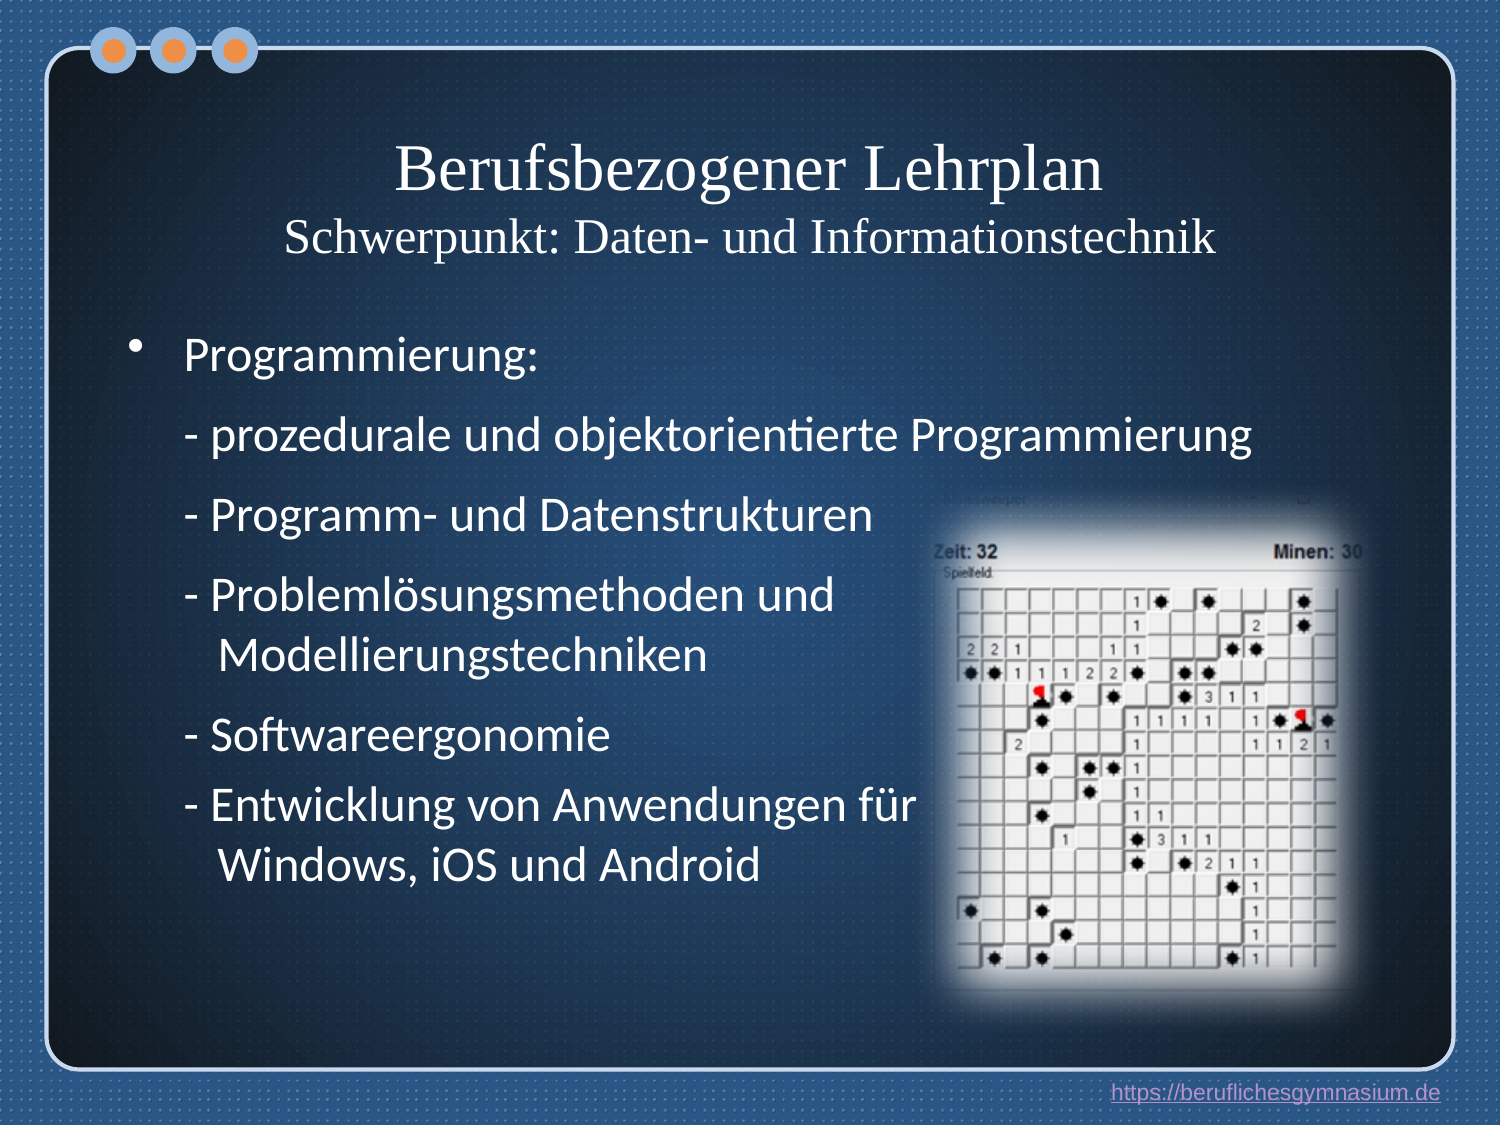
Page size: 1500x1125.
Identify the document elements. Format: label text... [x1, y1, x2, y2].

picture [908, 479, 1388, 1038]
text_box Programmierung: - prozedurale und objektorientierte Programmierung - Programm- und Datenstrukturen - Problemlösungsmethoden und Modellierungstechniken - Softwareergonomie - Entwicklung von Anwendungen für Windows, iOS und Android [112, 314, 1463, 988]
text_box Berufsbezogener Lehrplan Schwerpunkt: Daten- und Informationstechnik [112, 99, 1388, 288]
